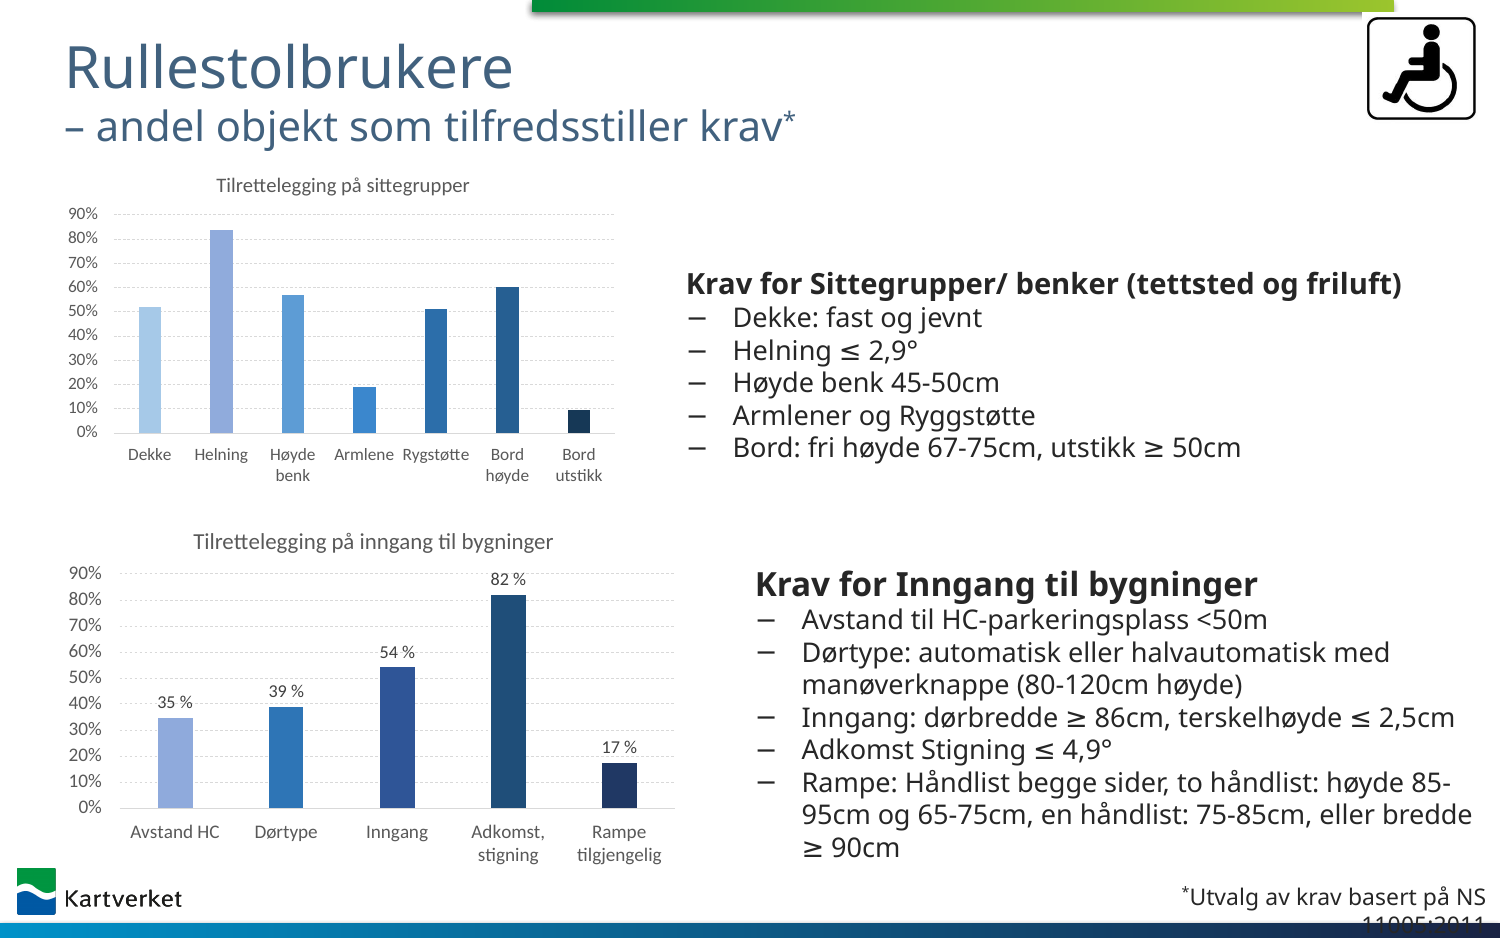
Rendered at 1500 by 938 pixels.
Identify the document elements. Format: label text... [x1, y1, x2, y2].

picture [62, 166, 625, 492]
picture [1362, 12, 1481, 126]
text_box Krav for Inngang til bygninger Avstand til HC-parkeringsplass <50m Dørtype: automatisk eller halvautomatisk med manøverknappe (80-120cm høyde) Inngang: dørbredde ≥ 86cm, terskelhøyde ≤ 2,5cm Adkomst Stigning ≤ 4,9° Rampe: Håndlist begge sider, to håndlist: høyde 85-95cm og 65-75cm, en håndlist: 75-85cm, eller bredde ≥ 90cm [740, 555, 1491, 870]
text_box Krav for Sittegrupper/ benker (tettsted og friluft) Dekke: fast og jevnt Helning ≤ 2,9° Høyde benk 45-50cm Armlener og Ryggstøtte Bord: fri høyde 67-75cm, utstikk ≥ 50cm [670, 258, 1418, 471]
text_box *Utvalg av krav basert på NS 11005:2011 [1068, 873, 1500, 938]
picture [62, 520, 686, 874]
text_box Rullestolbrukere – andel objekt som tilfredsstiller krav* [49, 25, 1431, 158]
